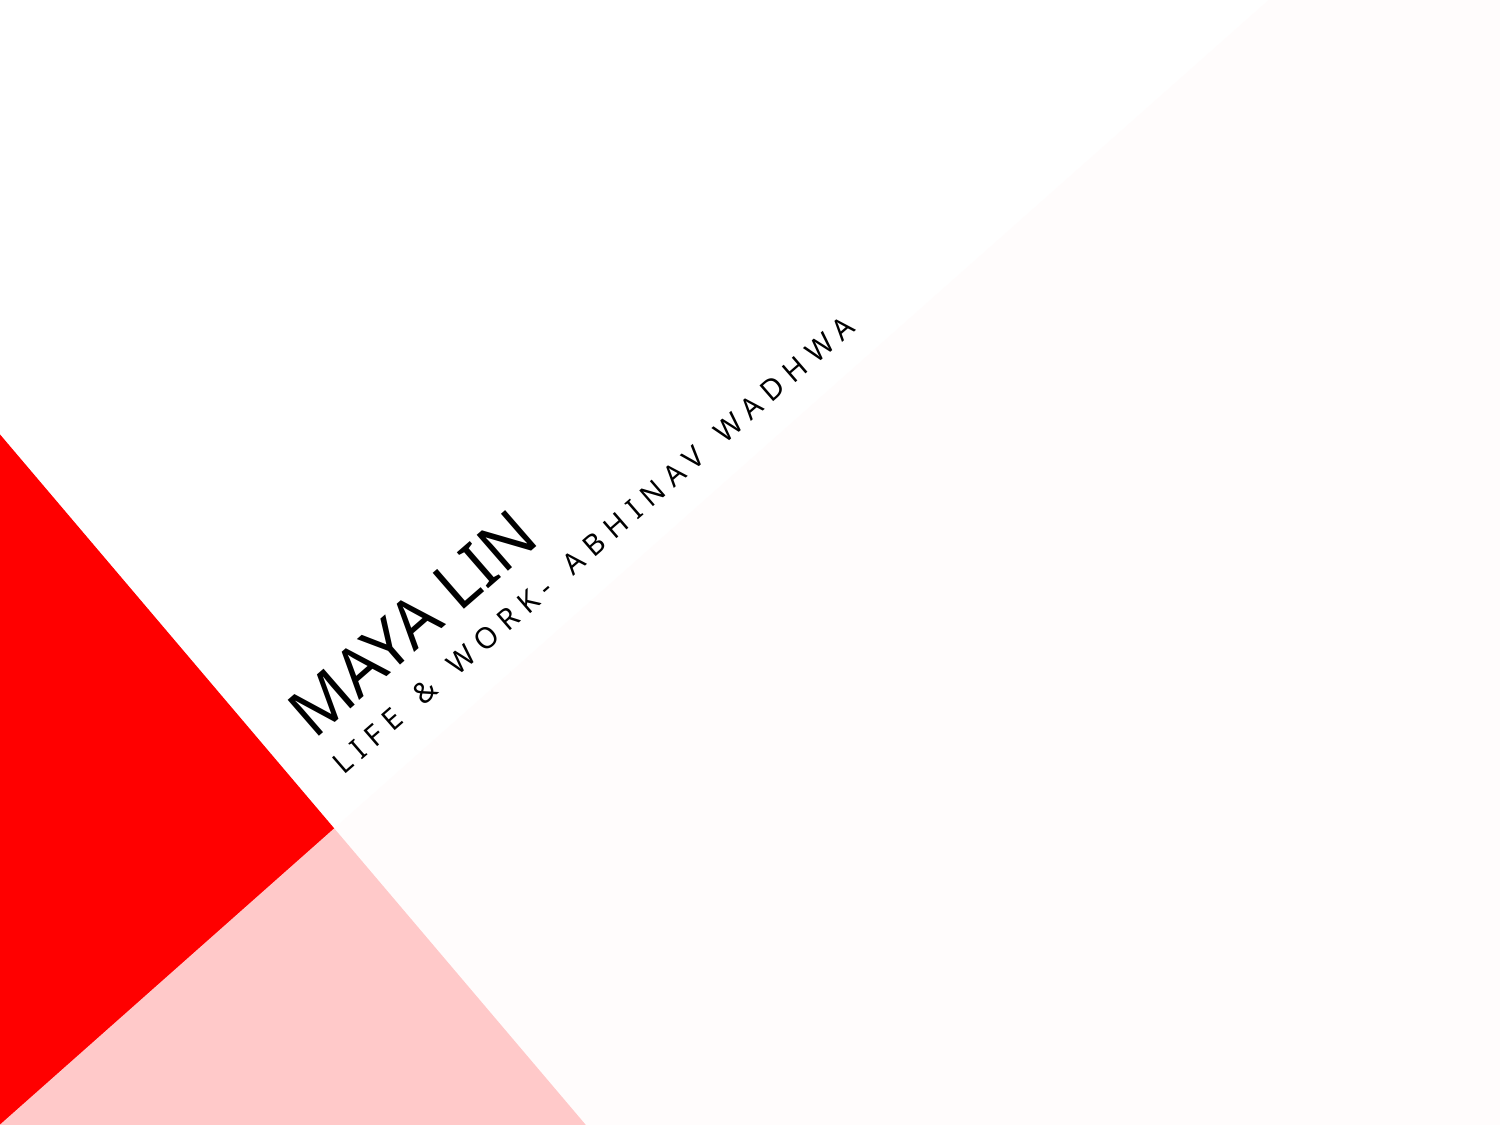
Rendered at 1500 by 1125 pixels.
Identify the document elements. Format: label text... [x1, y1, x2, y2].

subtitle Life & Work- abhinav wadhwa [312, 61, 1154, 804]
title Maya Lin [182, 4, 1012, 761]
